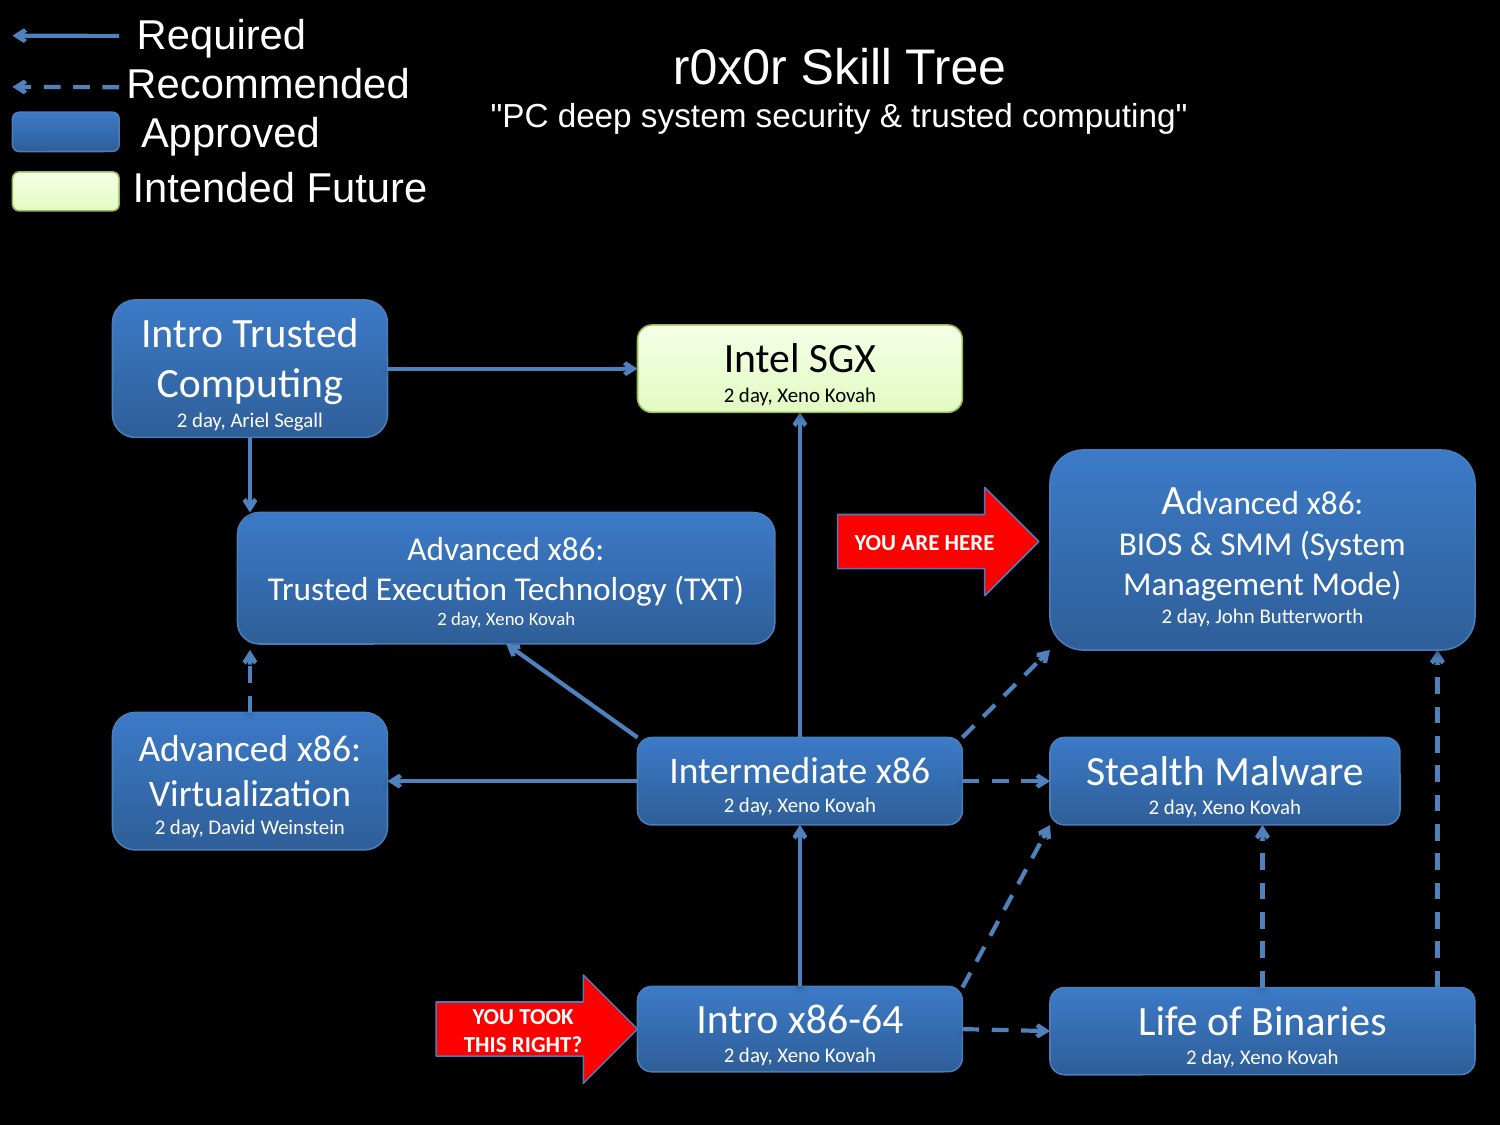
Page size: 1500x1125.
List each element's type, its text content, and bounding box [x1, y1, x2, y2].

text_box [506, 643, 638, 738]
text_box YOU ARE HERE [836, 486, 1040, 597]
text_box r0x0r Skill Tree "PC deep system security & trusted computing" [475, 27, 1204, 142]
text_box Life of Binaries 2 day, Xeno Kovah [1049, 986, 1476, 1076]
text_box Advanced x86: BIOS & SMM (System Management Mode) 2 day, John Butterworth [1049, 449, 1476, 651]
text_box YOU TOOK THIS RIGHT? [435, 974, 639, 1084]
text_box Advanced x86: Trusted Execution Technology (TXT) 2 day, Xeno Kovah [236, 511, 776, 645]
text_box Advanced x86: Virtualization 2 day, David Weinstein [111, 711, 389, 851]
text_box Approved [126, 98, 335, 153]
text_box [962, 1028, 1051, 1032]
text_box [962, 824, 1051, 988]
text_box Recommended [111, 49, 425, 115]
text_box [11, 111, 120, 153]
text_box Intro Trusted Computing 2 day, Ariel Segall [111, 299, 389, 439]
text_box Intermediate x86 2 day, Xeno Kovah [636, 736, 964, 826]
text_box Stealth Malware 2 day, Xeno Kovah [1049, 736, 1401, 826]
text_box [11, 171, 117, 212]
text_box Intel SGX 2 day, Xeno Kovah [636, 324, 964, 414]
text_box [962, 649, 1051, 738]
text_box Intended Future [117, 153, 443, 219]
text_box Intro x86-64 2 day, Xeno Kovah [636, 985, 964, 1073]
text_box Required [121, 0, 322, 49]
